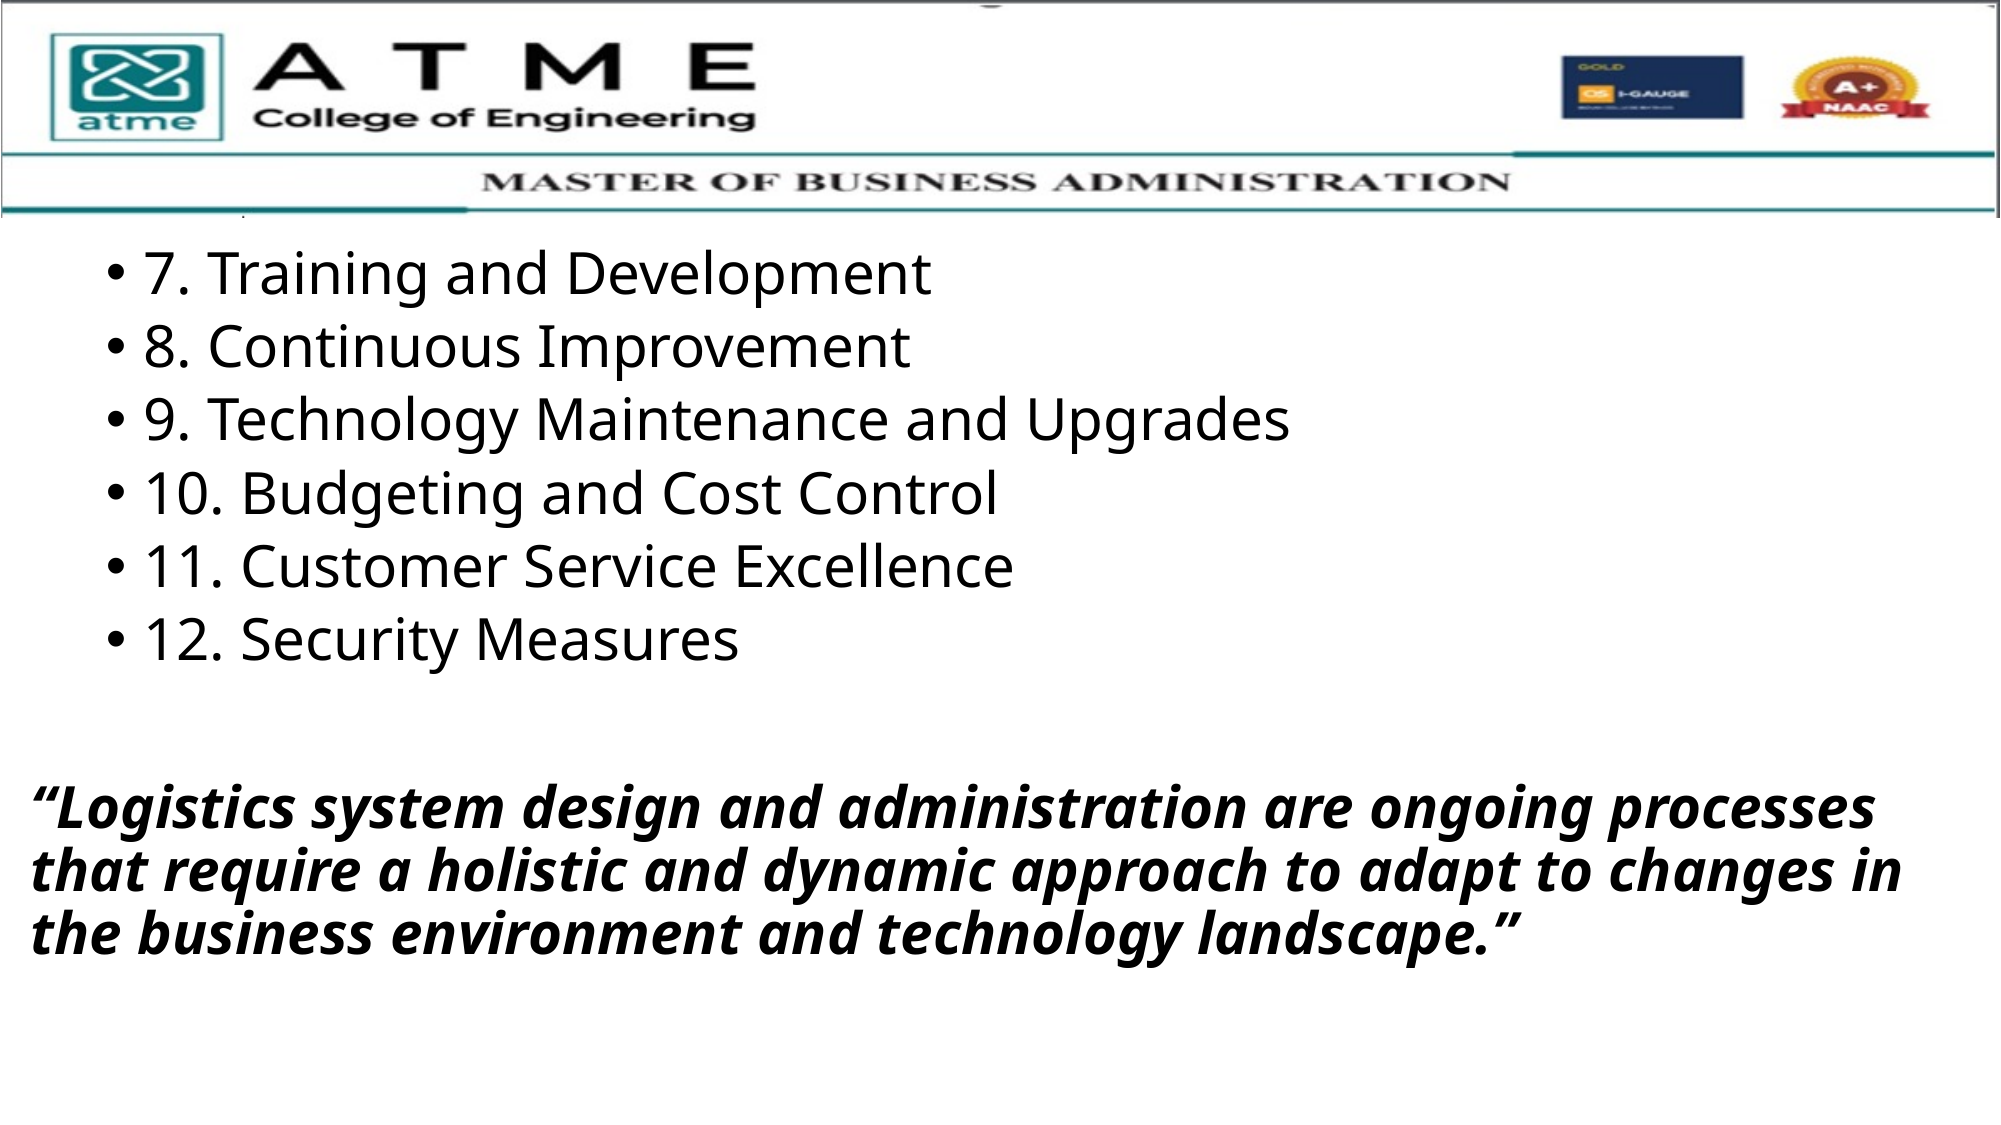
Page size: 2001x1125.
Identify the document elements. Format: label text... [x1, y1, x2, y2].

picture [1, 0, 2000, 218]
list 7. Training and Development 8. Continuous Improvement 9. Technology Maintenance and Upgrades 10. Budgeting and Cost Control 11. Customer Service Excellence 12. Security Measures “Logistics system design and administration are ongoing processes that require a holistic and dynamic approach to adapt to changes in the business environment and technology landscape.” [15, 236, 1985, 1098]
